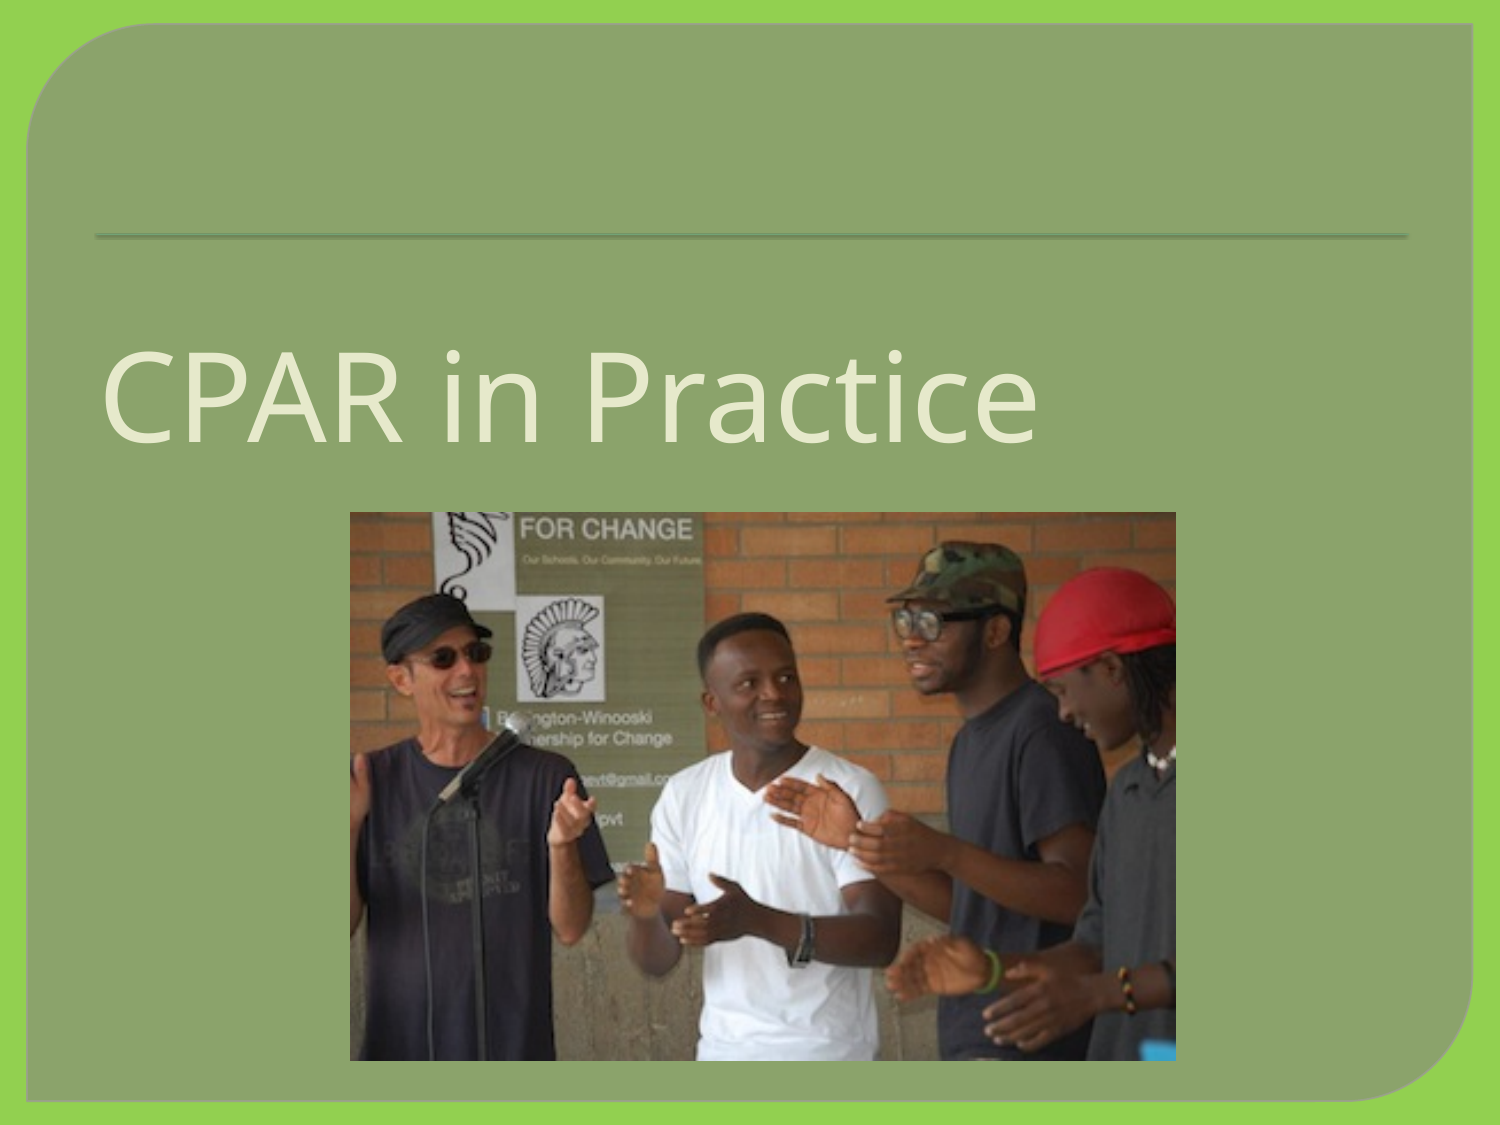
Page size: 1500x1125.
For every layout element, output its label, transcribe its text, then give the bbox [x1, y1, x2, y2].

title CPAR in Practice [75, 287, 1425, 475]
picture [349, 512, 1176, 1061]
